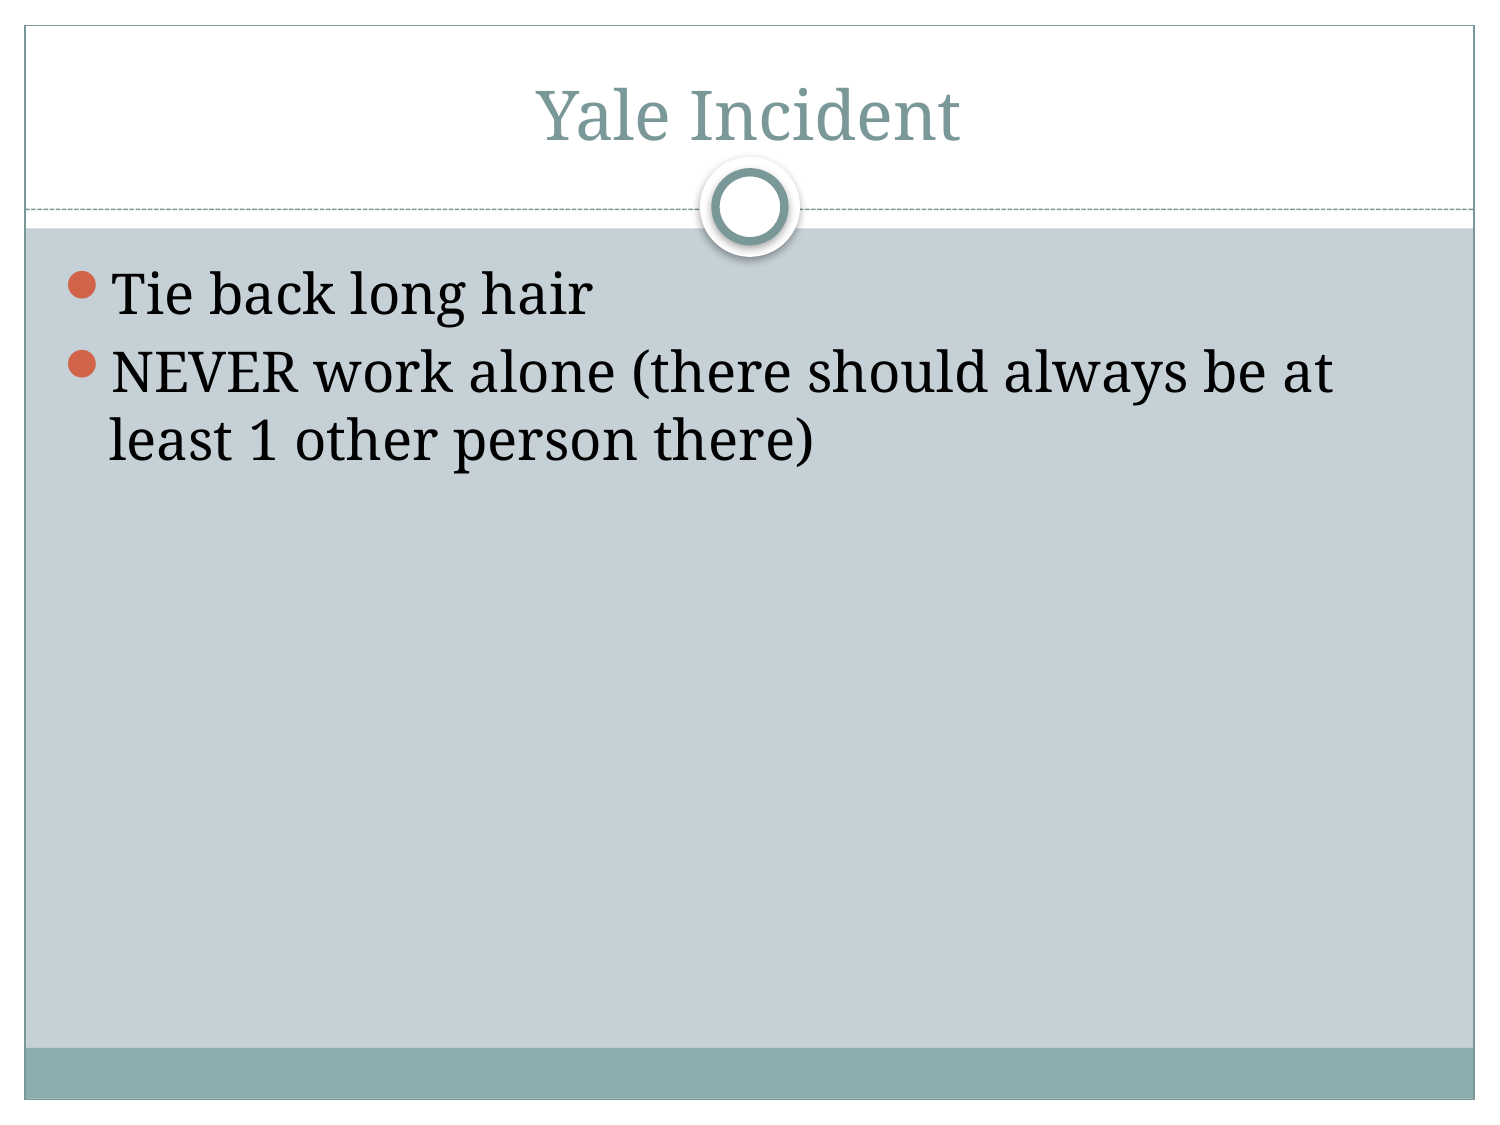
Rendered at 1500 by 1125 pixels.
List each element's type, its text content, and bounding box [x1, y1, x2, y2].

title Yale Incident [49, 37, 1450, 162]
list Tie back long hair NEVER work alone (there should always be at least 1 other person there) [49, 250, 1445, 1001]
